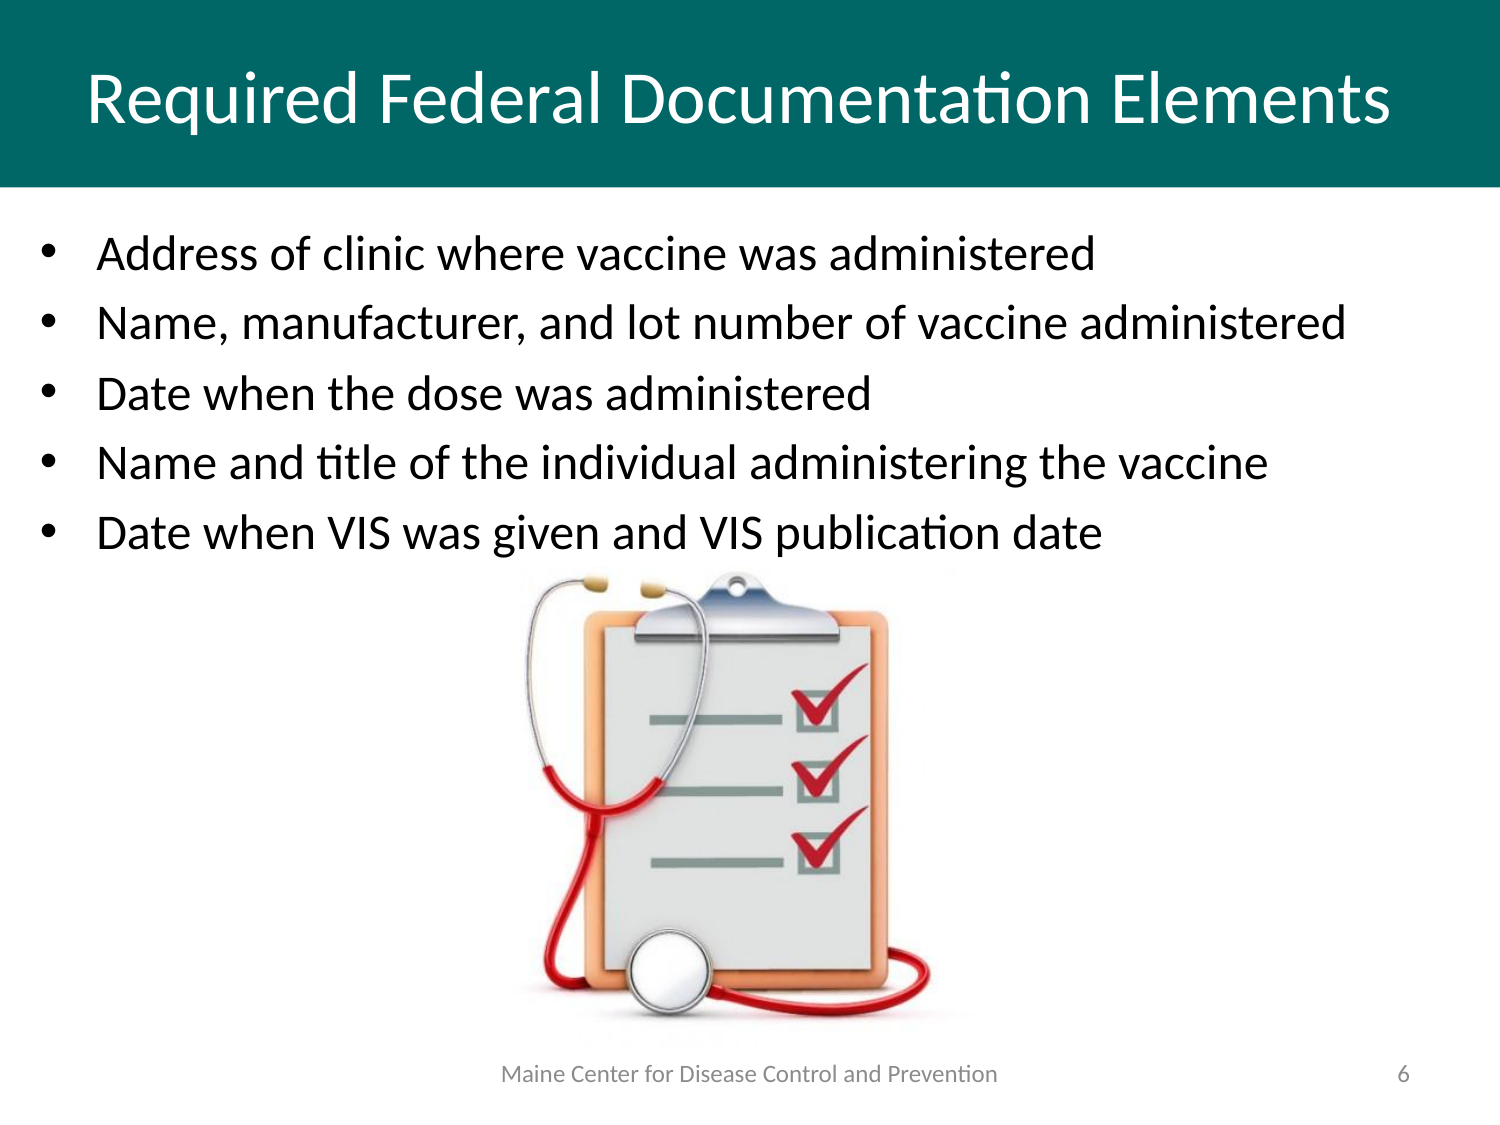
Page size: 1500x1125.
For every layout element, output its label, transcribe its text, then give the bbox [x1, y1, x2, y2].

list Address of clinic where vaccine was administered Name, manufacturer, and lot number of vaccine administered Date when the dose was administered Name and title of the individual administering the vaccine Date when VIS was given and VIS publication date [24, 212, 1475, 1025]
slide_number 6 [1074, 1042, 1425, 1103]
title Required Federal Documentation Elements [0, 0, 1500, 188]
footer Maine Center for Disease Control and Prevention [450, 1042, 1050, 1103]
picture [510, 566, 976, 1051]
